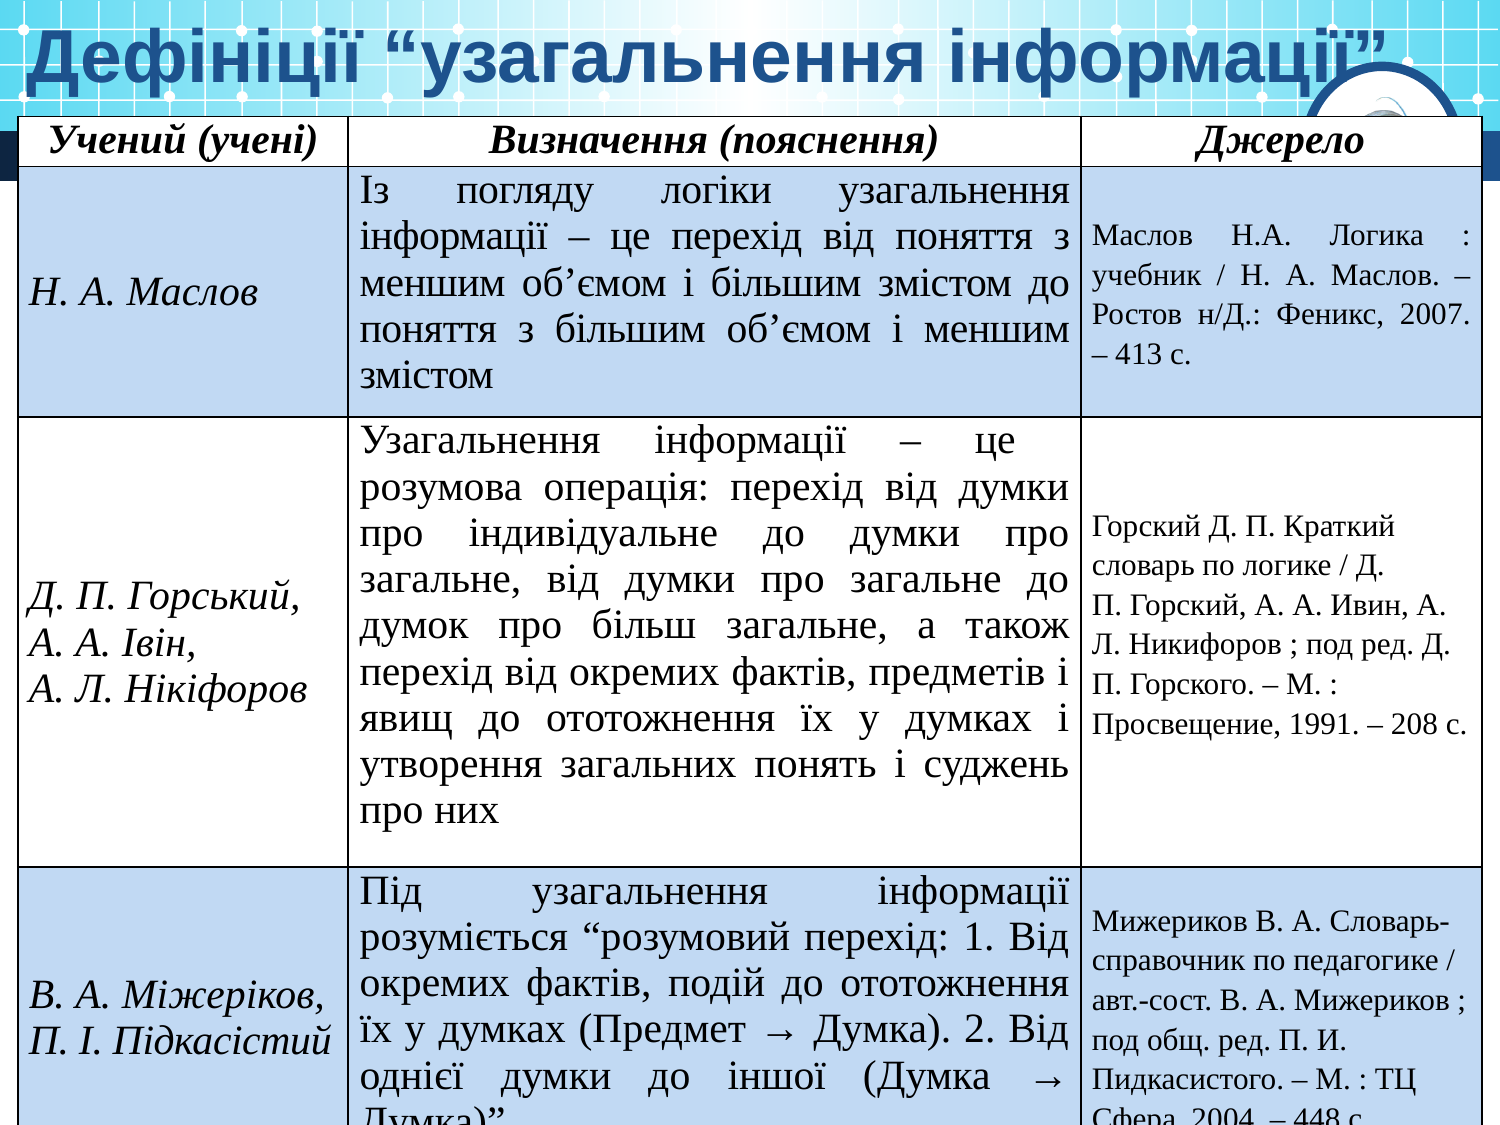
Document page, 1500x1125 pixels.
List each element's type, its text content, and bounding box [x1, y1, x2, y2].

table_cell Маслов Н.А. Логика : учебник / Н. А. Маслов. – Ростов н/Д.: Феникс, 2007. – 413 с. [1082, 167, 1481, 416]
table_cell Д. П. Горський, А. А. Івін, А. Л. Нікіфоров [19, 418, 347, 866]
table_cell Узагальнення інформації – це розумова операція: перехід від думки про індивідуальне до думки про загальне, від думки про загальне до думок про більш загальне, а також перехід від окремих фактів, предметів і явищ до ототожнення їх у думках і утворення загальних понять і суджень про них [349, 418, 1080, 866]
table_header Учений (учені) [19, 117, 347, 166]
table_cell Із погляду логіки узагальнення інформації – це перехід від поняття з меншим об’ємом і більшим змістом до поняття з більшим об’ємом і меншим змістом [349, 167, 1080, 416]
table_header Джерело [1082, 117, 1481, 166]
table_cell Горский Д. П. Краткий словарь по логике / Д. П. Горский, А. А. Ивин, А. Л. Никифоров ; под ред. Д. П. Горского. – М. : Просвещение, 1991. – 208 с. [1082, 418, 1481, 866]
table_cell Під узагальнення інформації розуміється “розумовий перехід: 1. Від окремих фактів, подій до ототожнення їх у думках (Предмет → Думка). 2. Від однієї думки до іншої (Думка → Думка)” [349, 868, 1080, 1125]
table_cell В. А. Міжеріков, П. І. Підкасістий [19, 868, 347, 1125]
table_header Визначення (пояснення) [349, 117, 1080, 166]
picture [1318, 105, 1446, 116]
table_cell Мижериков В. А. Словарь-справочник по педагогике / авт.-сост. В. А. Мижериков ; под общ. ред. П. И. Пидкасистого. – М. : ТЦ Сфера, 2004. – 448 с. [1082, 868, 1481, 1125]
text_box Дефініції “узагальнення інформації” [0, 0, 1459, 105]
table_cell Н. А. Маслов [19, 167, 347, 416]
